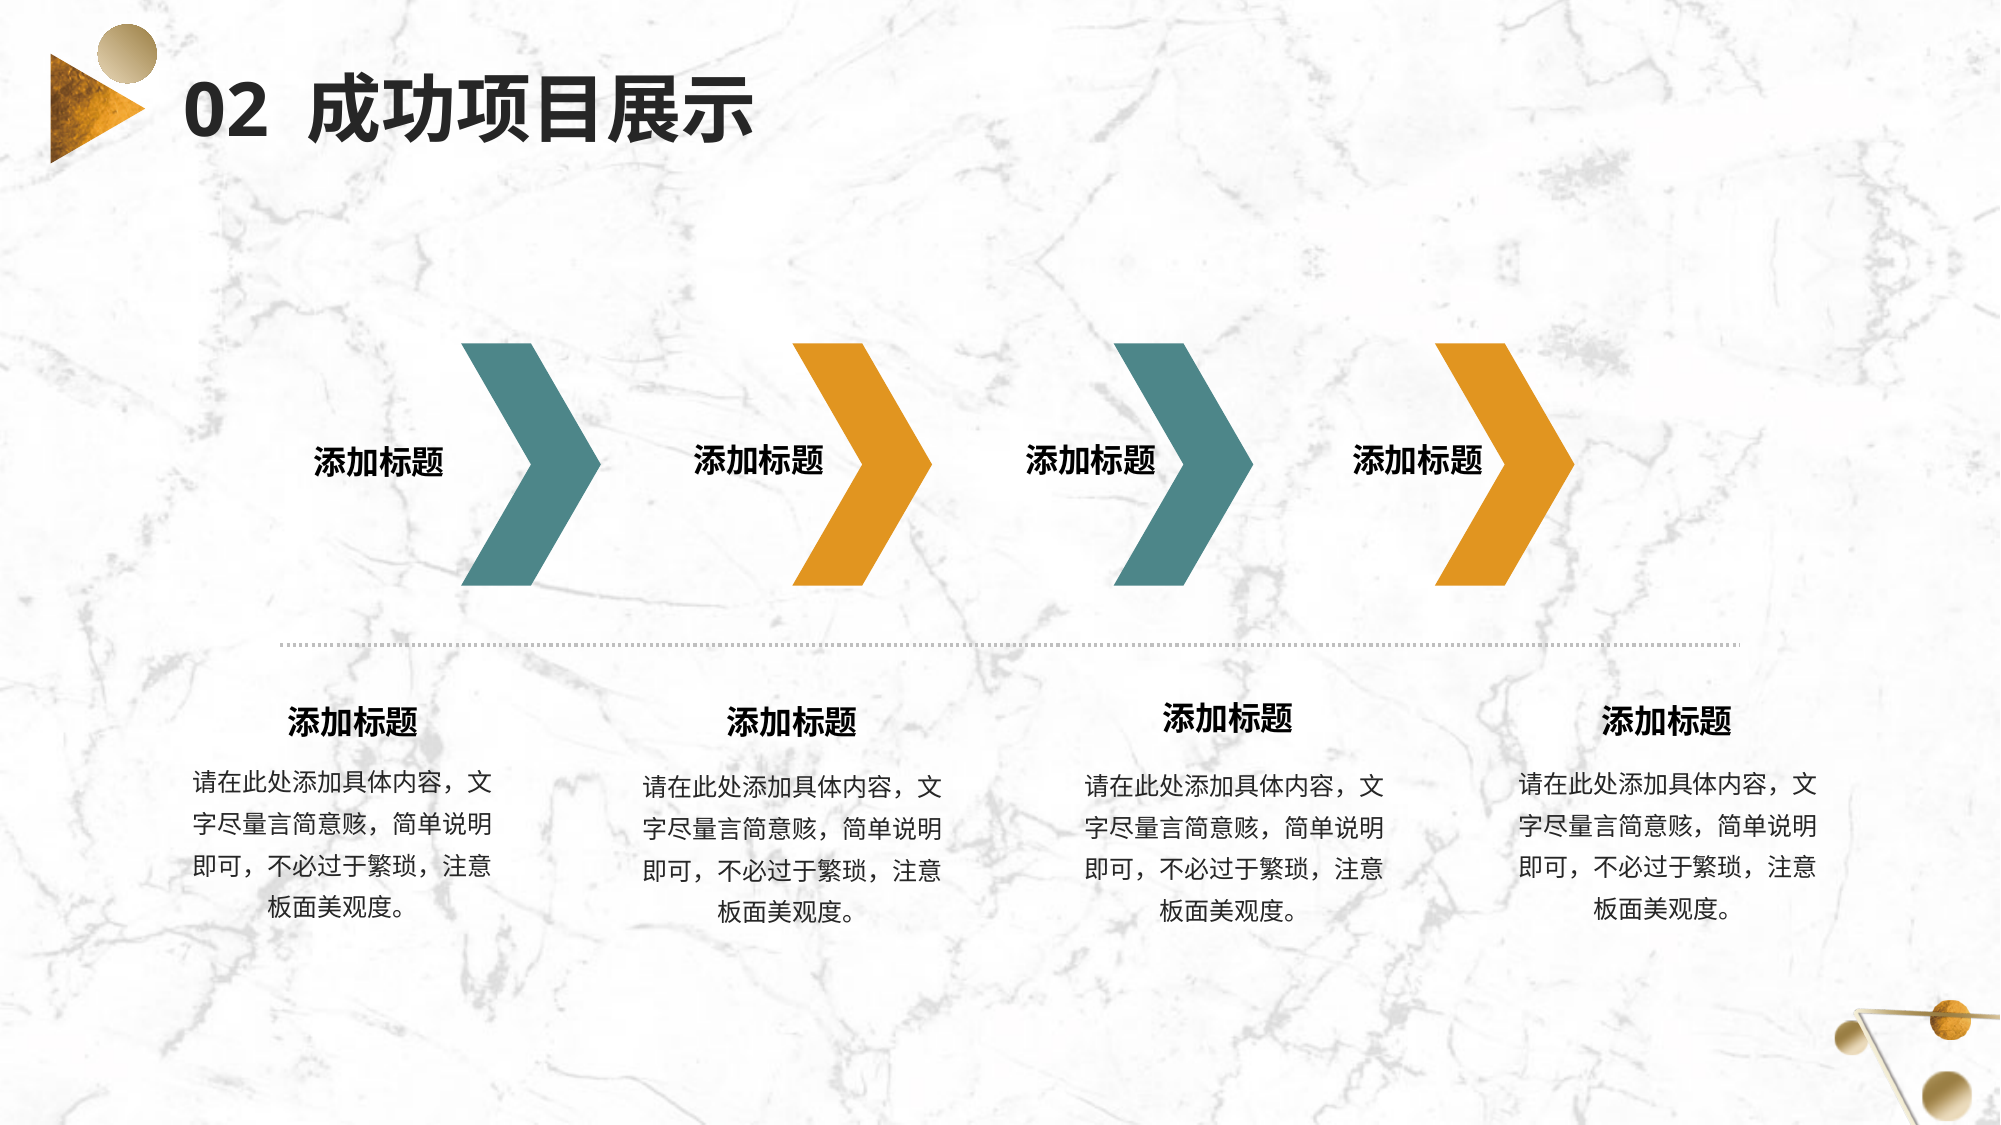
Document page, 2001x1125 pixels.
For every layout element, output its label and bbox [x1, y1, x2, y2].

picture [0, 0, 2000, 1125]
text_box [298, 343, 1575, 586]
